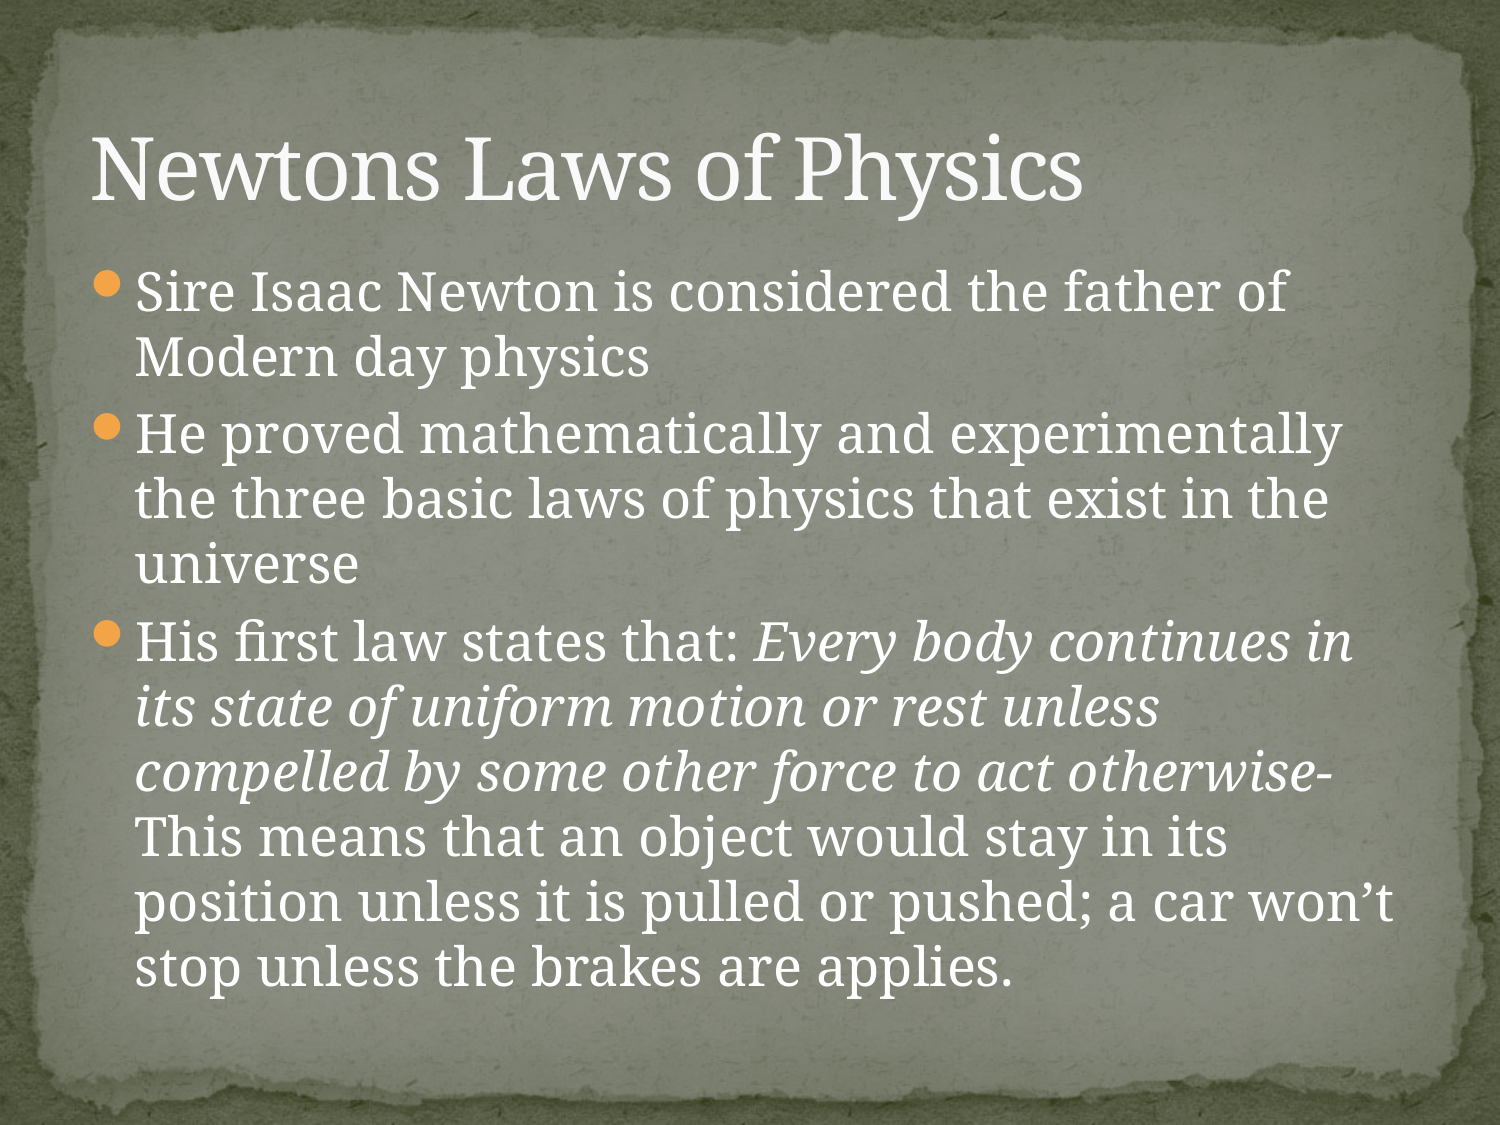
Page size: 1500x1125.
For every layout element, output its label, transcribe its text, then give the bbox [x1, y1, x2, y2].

title Newtons Laws of Physics [74, 24, 1425, 225]
list Sire Isaac Newton is considered the father of Modern day physics He proved mathematically and experimentally the three basic laws of physics that exist in the universe His first law states that: Every body continues in its state of uniform motion or rest unless compelled by some other force to act otherwise- This means that an object would stay in its position unless it is pulled or pushed; a car won’t stop unless the brakes are applies. [75, 249, 1425, 1000]
